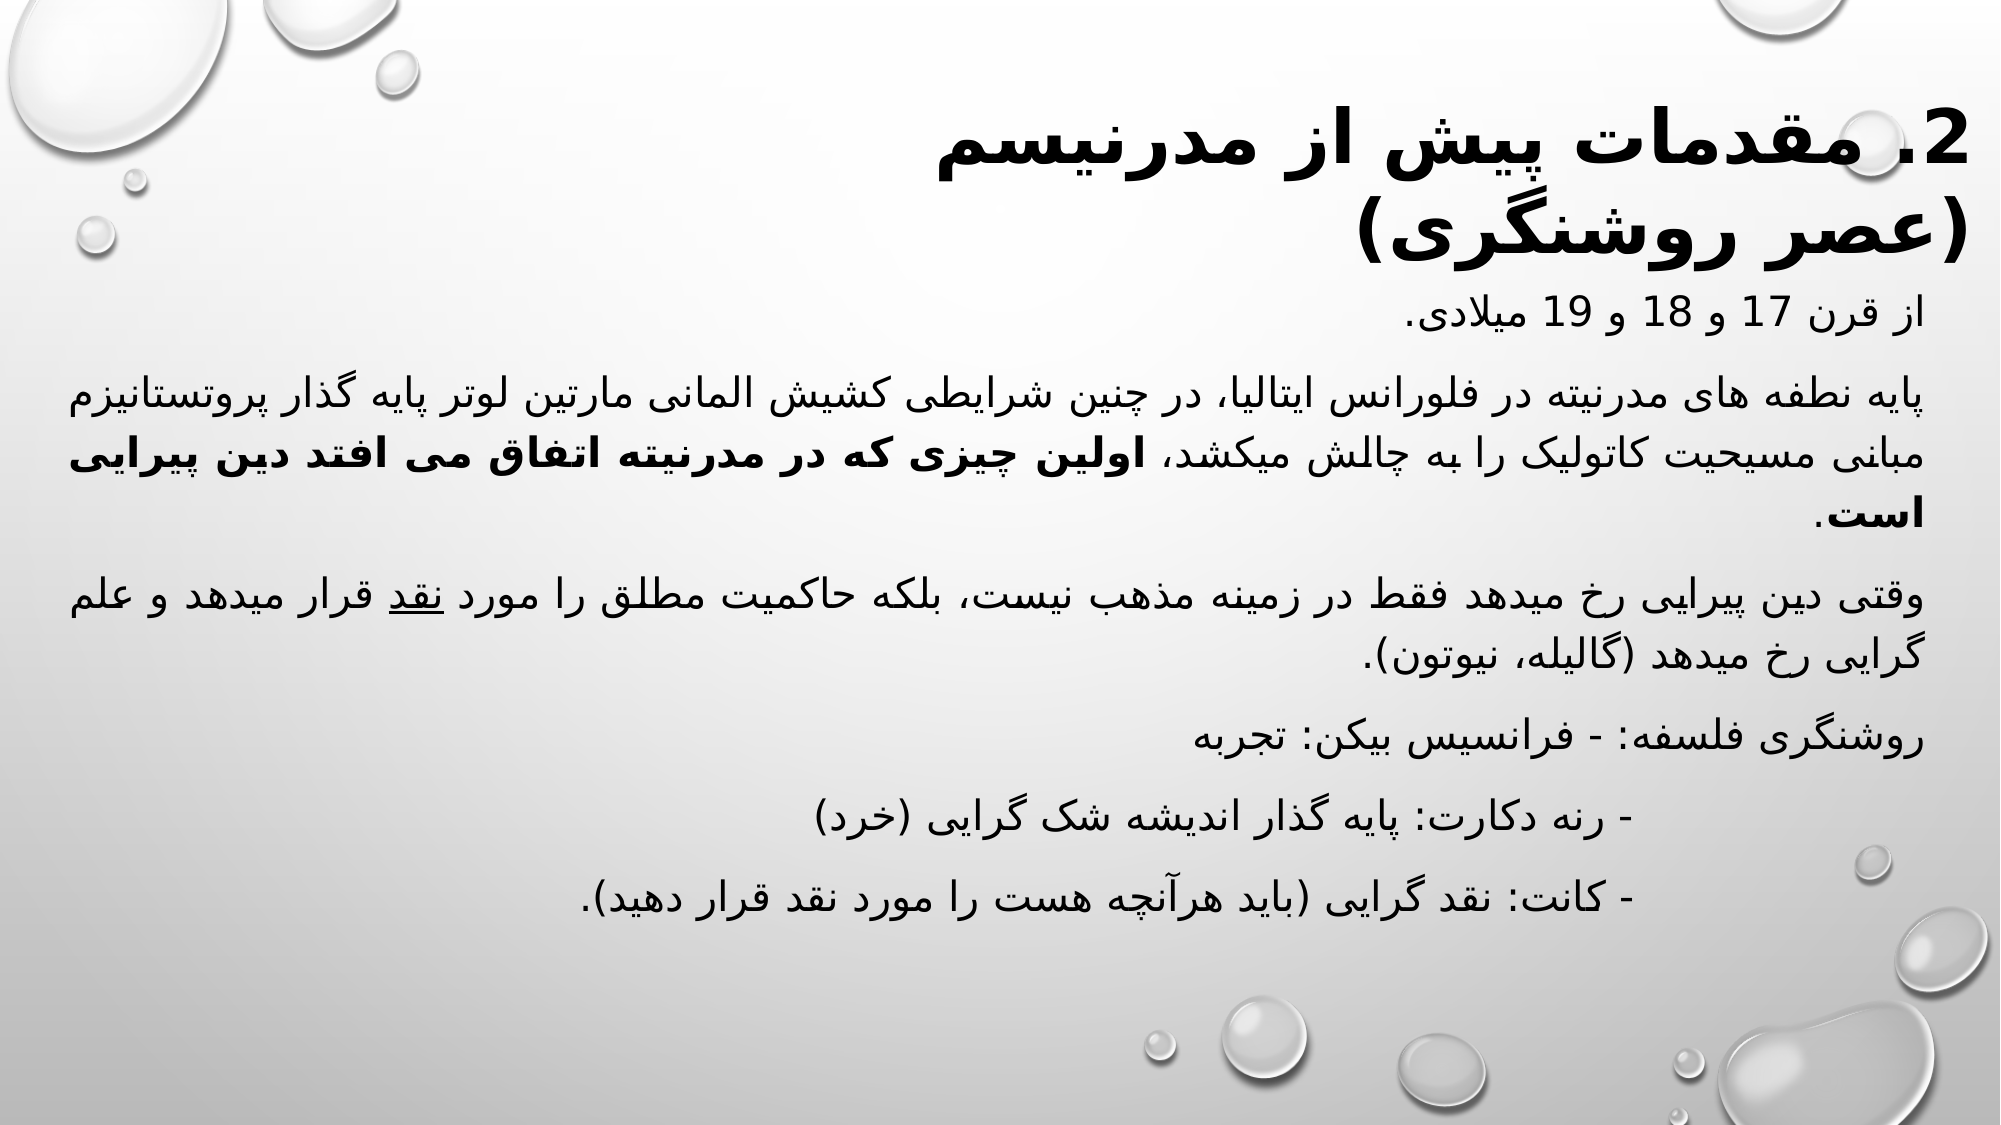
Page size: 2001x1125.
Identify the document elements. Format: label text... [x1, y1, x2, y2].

text_box 2. مقدمات پیش از مدرنیسم (عصر روشنگری) [754, 80, 1989, 366]
list از قرن 17 و 18 و 19 میلادی. پایه نطفه های مدرنیته در فلورانس ایتالیا، در چنین شرایطی کشیش المانی مارتین لوتر پایه گذار پروتستانیزم مبانی مسیحیت کاتولیک را به چالش میکشد، اولین چیزی که در مدرنیته اتفاق می افتد دین پیرایی است. وقتی دین پیرایی رخ میدهد فقط در زمینه مذهب نیست، بلکه حاکمیت مطلق را مورد نقد قرار میدهد و علم گرایی رخ میدهد (گالیله، نیوتون). روشنگری فلسفه: - فرانسیس بیکن: تجربه - رنه دکارت: پایه گذار اندیشه شک گرایی (خرد) - کانت: نقد گرایی (باید هرآنچه هست را مورد نقد قرار دهید). [53, 267, 1941, 1064]
picture [0, 0, 2000, 1125]
